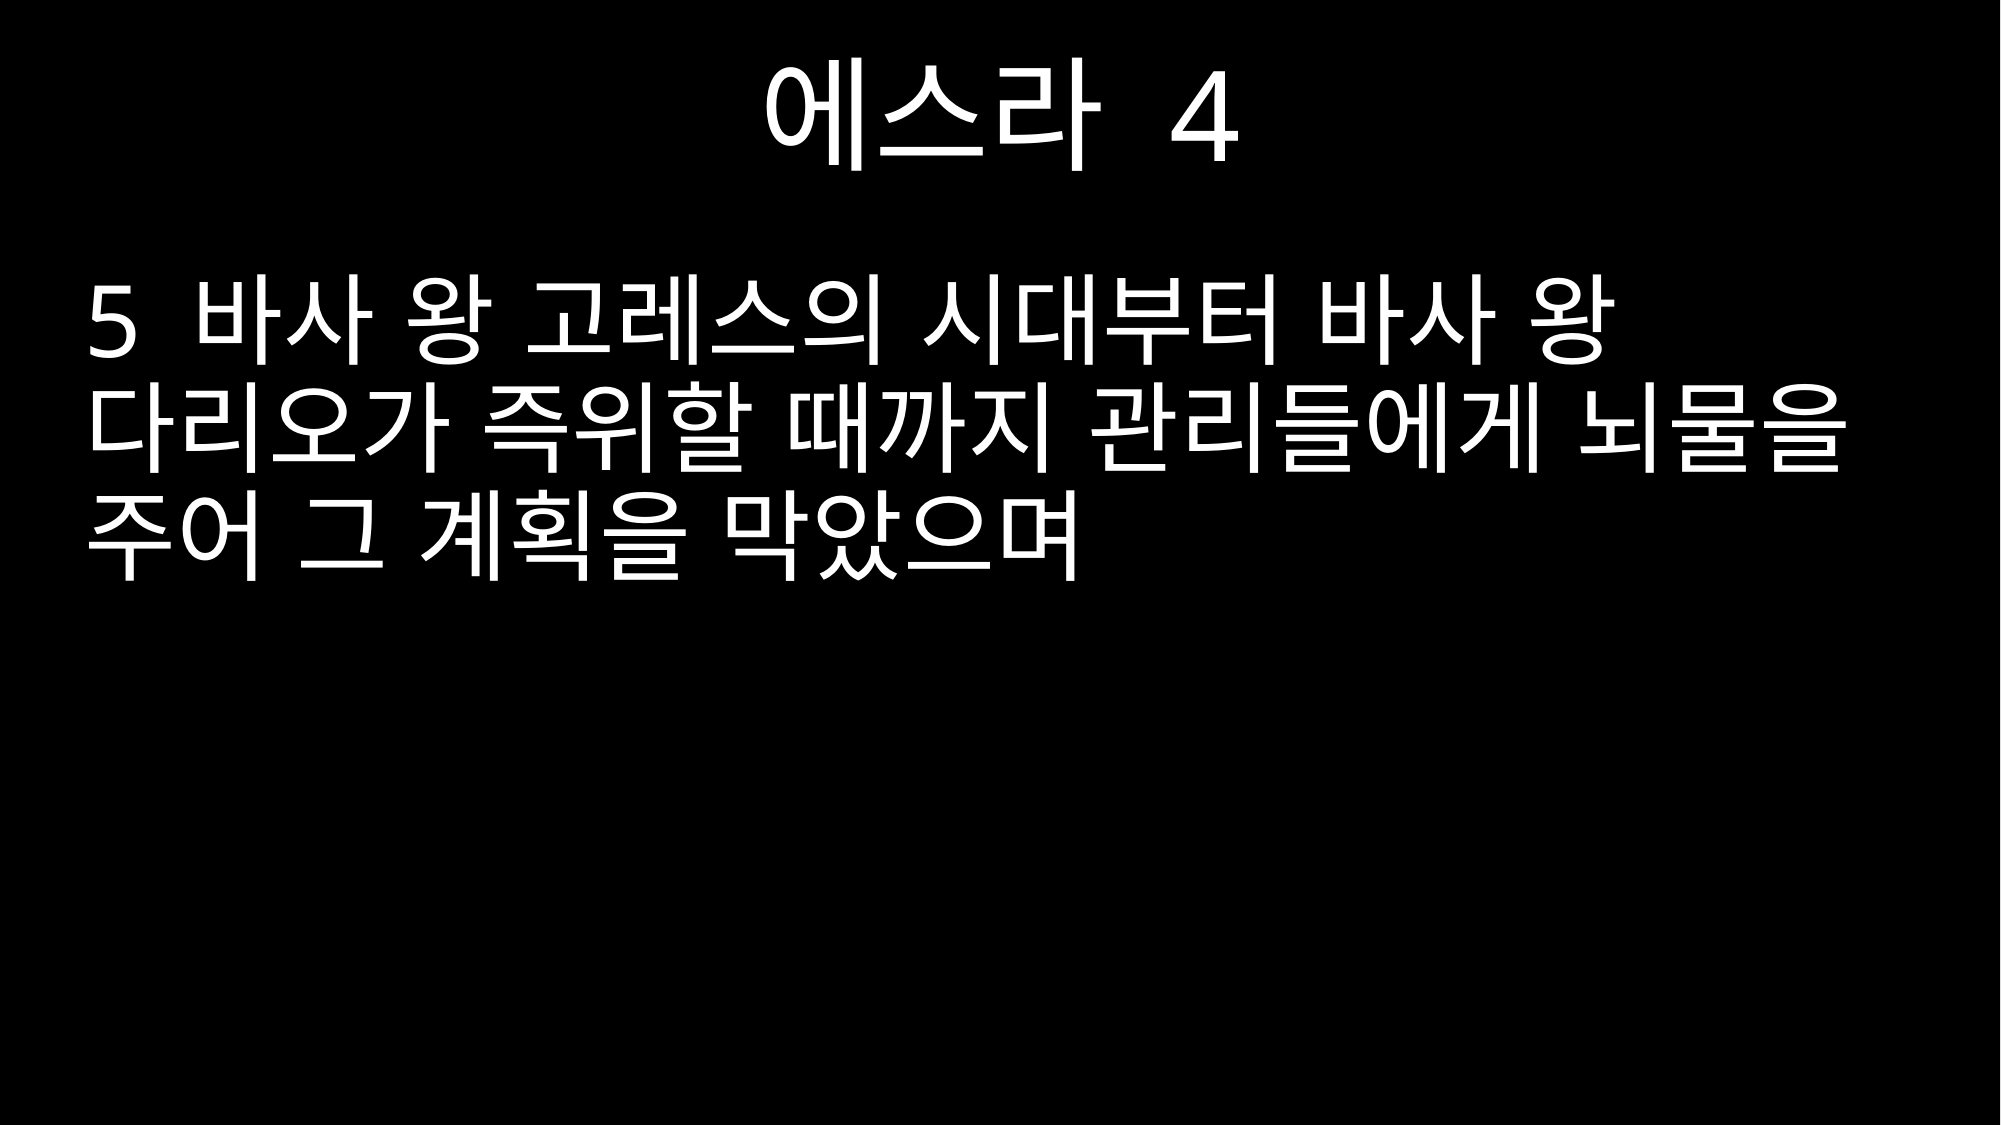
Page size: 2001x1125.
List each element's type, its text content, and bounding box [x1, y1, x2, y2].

picture [0, 0, 2001, 1125]
list 5 바사 왕 고레스의 시대부터 바사 왕 다리오가 즉위할 때까지 관리들에게 뇌물을 주어 그 계획을 막았으며 [69, 263, 1953, 423]
footer 에스라 4 [0, 32, 2000, 192]
